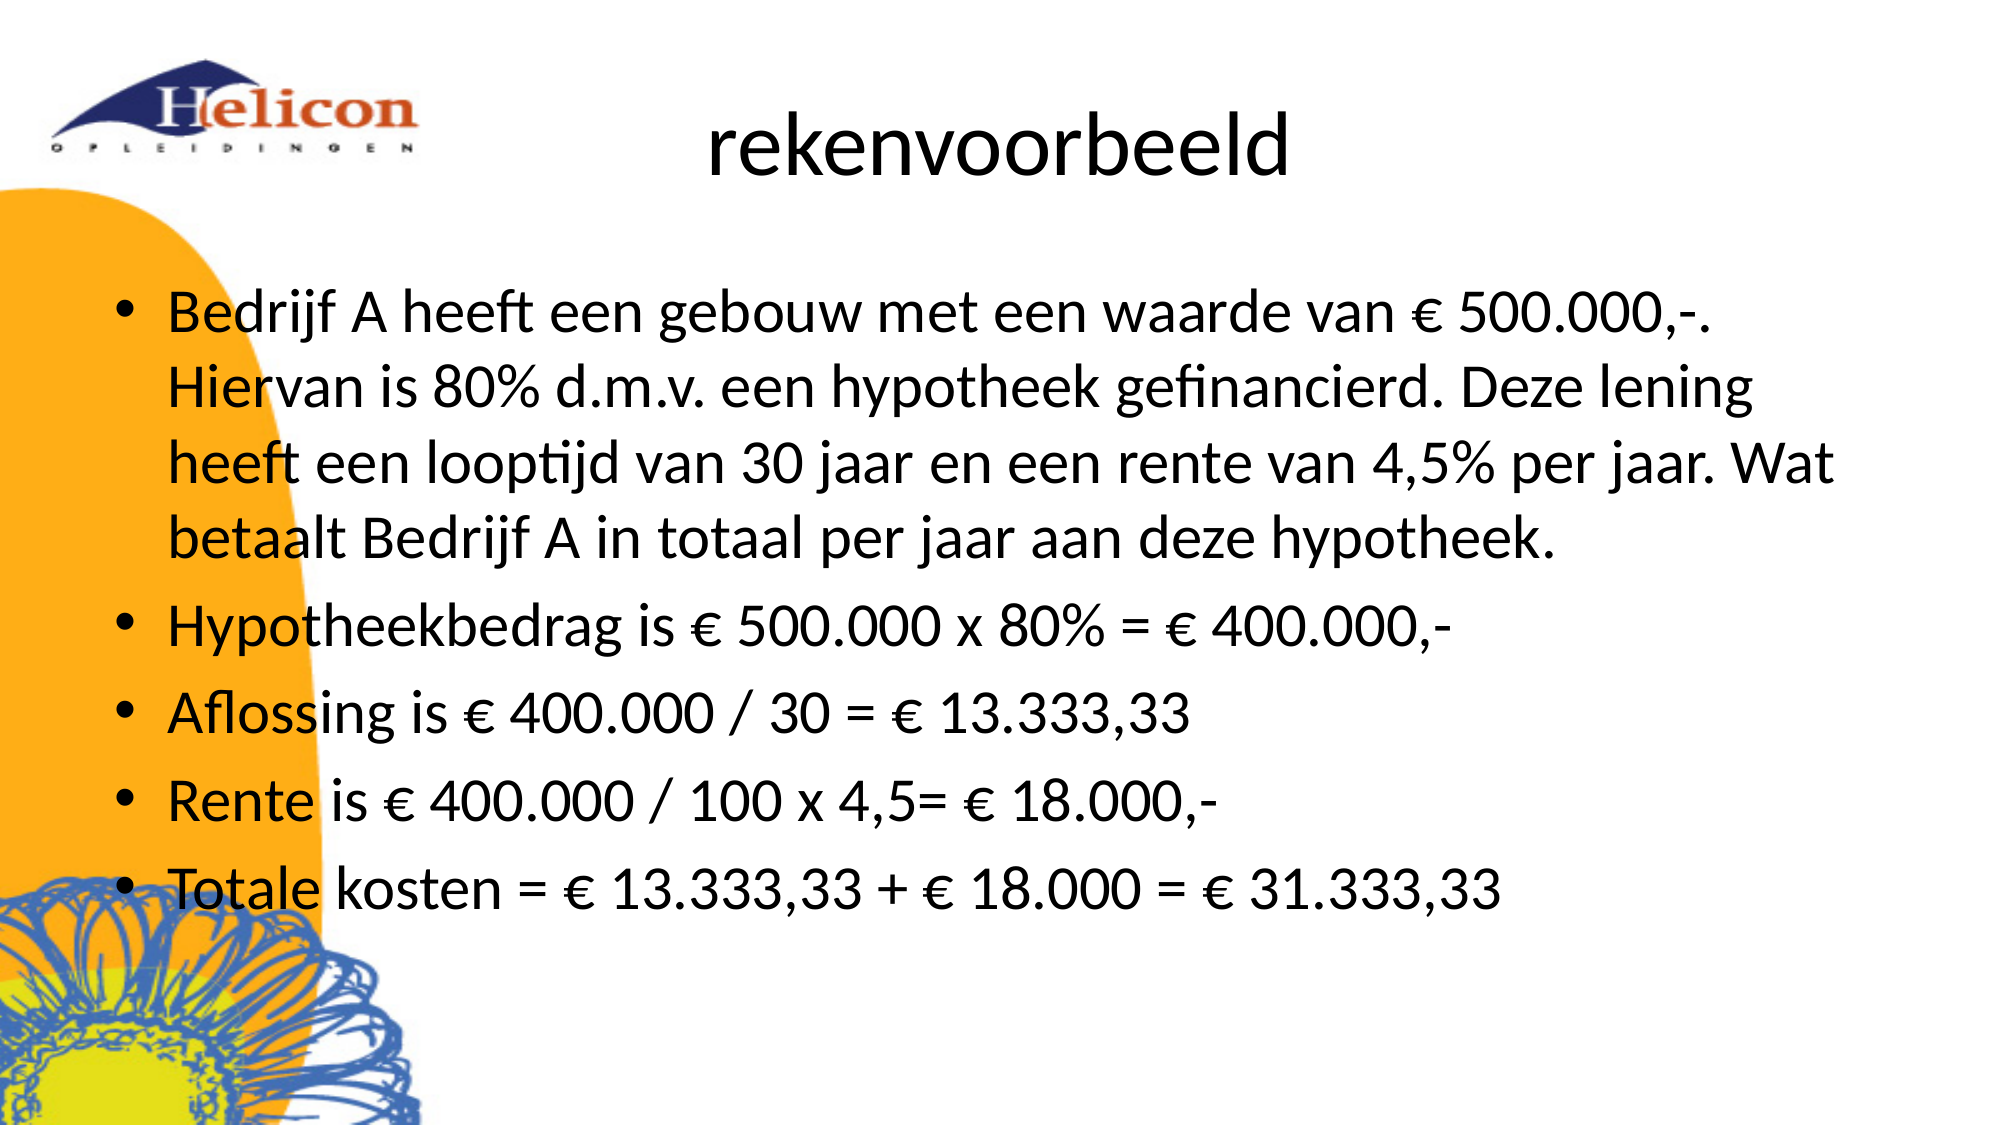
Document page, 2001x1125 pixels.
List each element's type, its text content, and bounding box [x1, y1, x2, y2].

picture [0, 0, 2001, 1125]
title rekenvoorbeeld [99, 45, 1900, 233]
list Bedrijf A heeft een gebouw met een waarde van € 500.000,-. Hiervan is 80% d.m.v. een hypotheek gefinancierd. Deze lening heeft een looptijd van 30 jaar en een rente van 4,5% per jaar. Wat betaalt Bedrijf A in totaal per jaar aan deze hypotheek. Hypotheekbedrag is € 500.000 x 80% = € 400.000,- Aflossing is € 400.000 / 30 = € 13.333,33 Rente is € 400.000 / 100 x 4,5= € 18.000,- Totale kosten = € 13.333,33 + € 18.000 = € 31.333,33 [99, 262, 1900, 1005]
